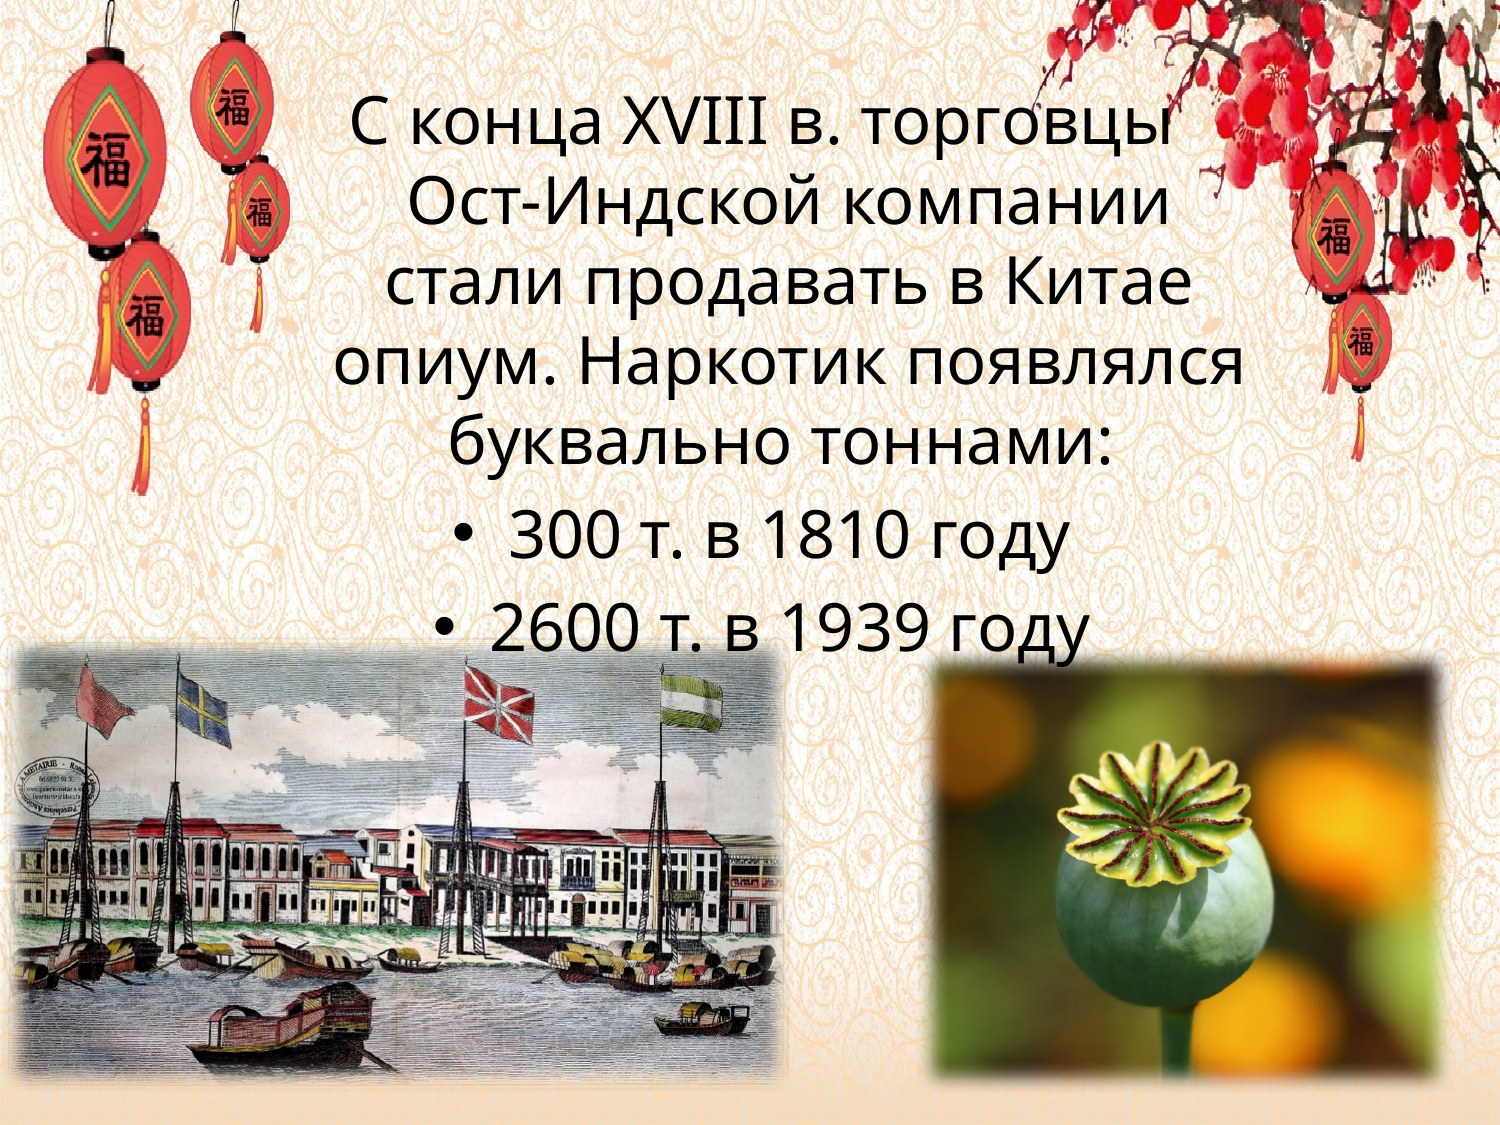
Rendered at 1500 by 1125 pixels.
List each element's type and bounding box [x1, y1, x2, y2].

picture [913, 644, 1456, 1097]
picture [0, 632, 794, 1093]
list [0, 0, 1500, 1125]
